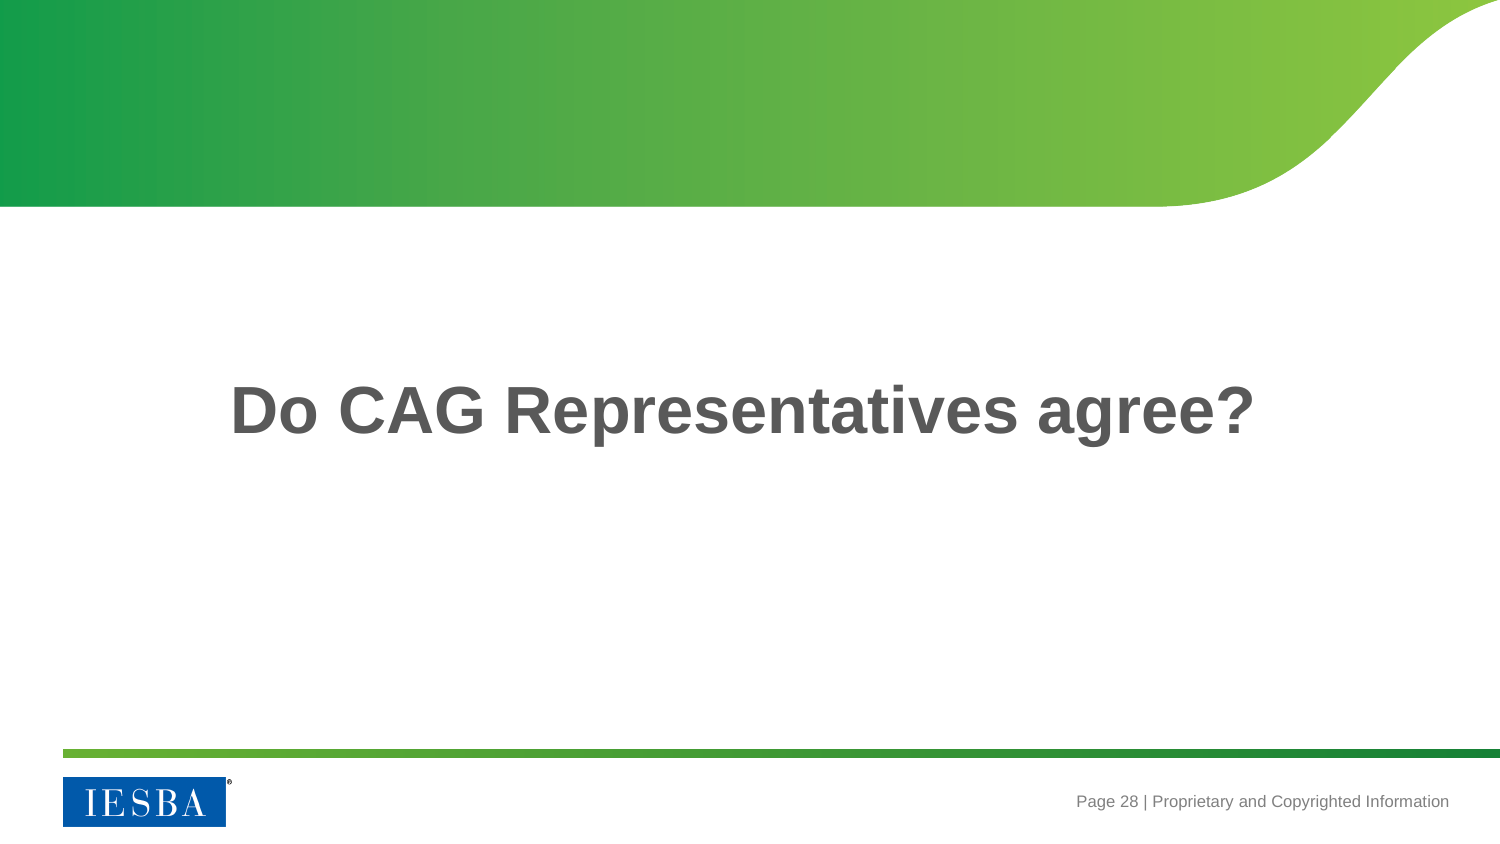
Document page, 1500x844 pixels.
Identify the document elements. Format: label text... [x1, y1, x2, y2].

picture [63, 777, 232, 827]
picture [0, 0, 1500, 207]
list Do CAG Representatives agree? [212, 359, 1275, 547]
